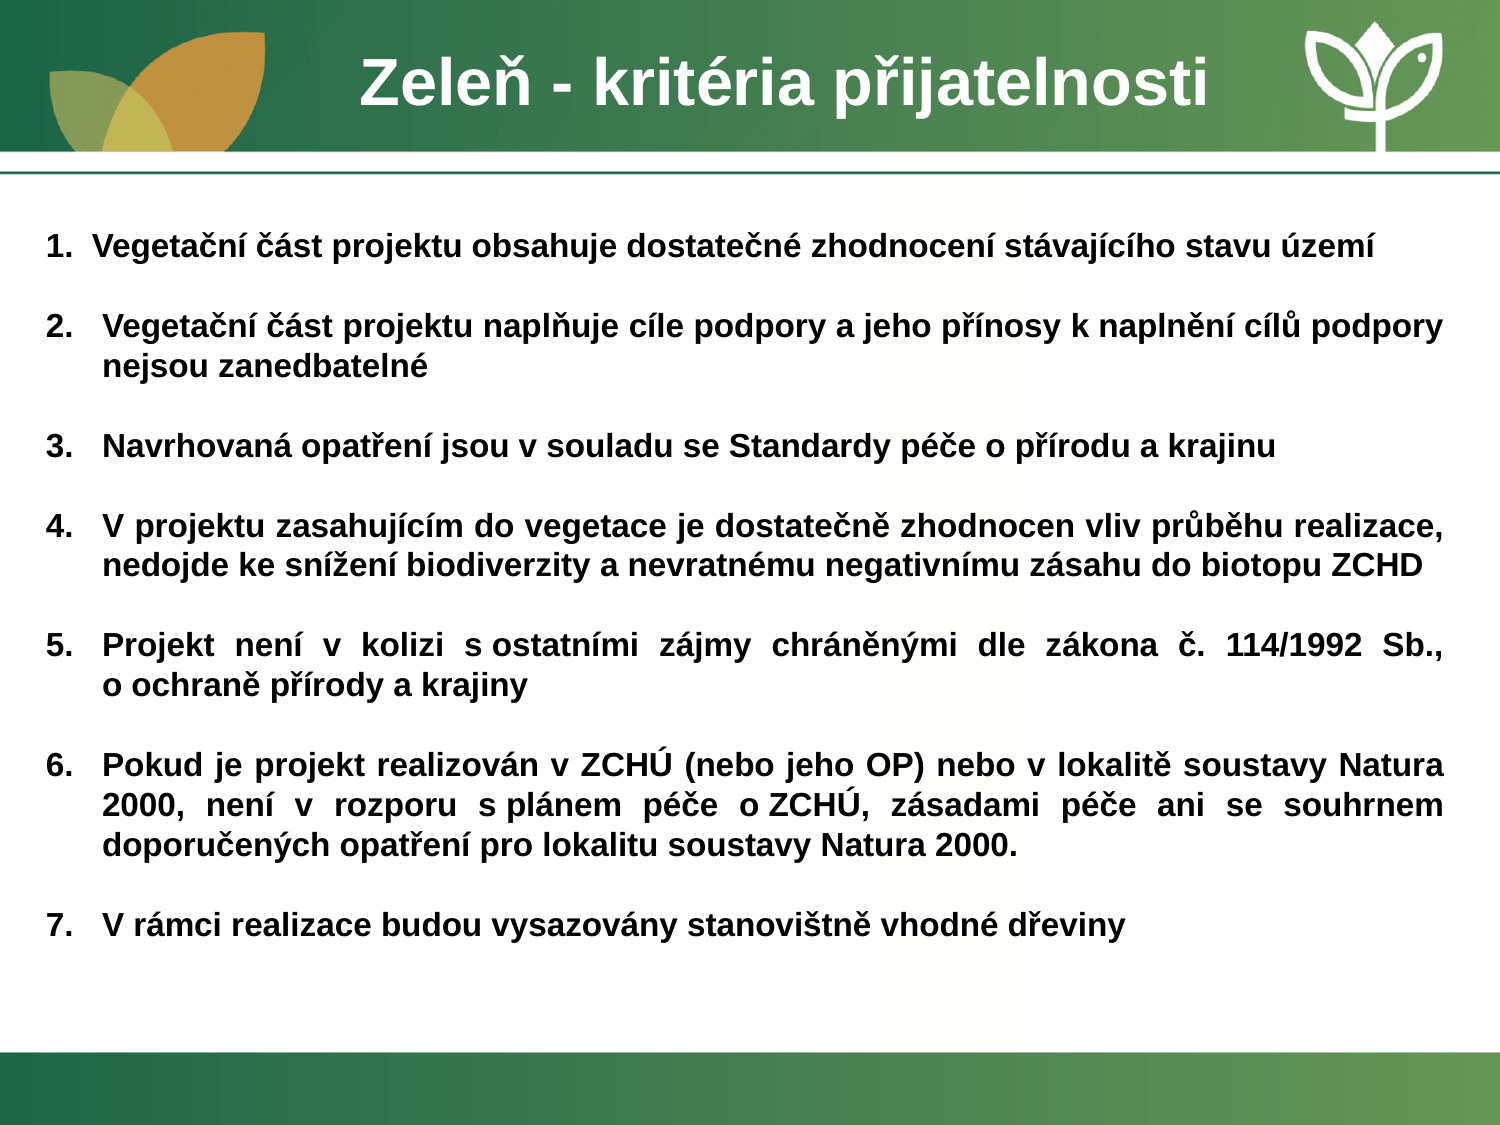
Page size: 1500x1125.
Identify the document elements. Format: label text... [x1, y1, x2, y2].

title Zeleň - kritéria přijatelnosti [110, 31, 1461, 216]
text_box 1. Vegetační část projektu obsahuje dostatečné zhodnocení stávajícího stavu území Vegetační část projektu naplňuje cíle podpory a jeho přínosy k naplnění cílů podpory nejsou zanedbatelné Navrhovaná opatření jsou v souladu se Standardy péče o přírodu a krajinu V projektu zasahujícím do vegetace je dostatečně zhodnocen vliv průběhu realizace, nedojde ke snížení biodiverzity a nevratnému negativnímu zásahu do biotopu ZCHD Projekt není v kolizi s ostatními zájmy chráněnými dle zákona č. 114/1992 Sb., o ochraně přírody a krajiny Pokud je projekt realizován v ZCHÚ (nebo jeho OP) nebo v lokalitě soustavy Natura 2000, není v rozporu s plánem péče o ZCHÚ, zásadami péče ani se souhrnem doporučených opatření pro lokalitu soustavy Natura 2000. V rámci realizace budou vysazovány stanovištně vhodné dřeviny [31, 216, 1461, 951]
picture [0, 0, 1500, 1125]
